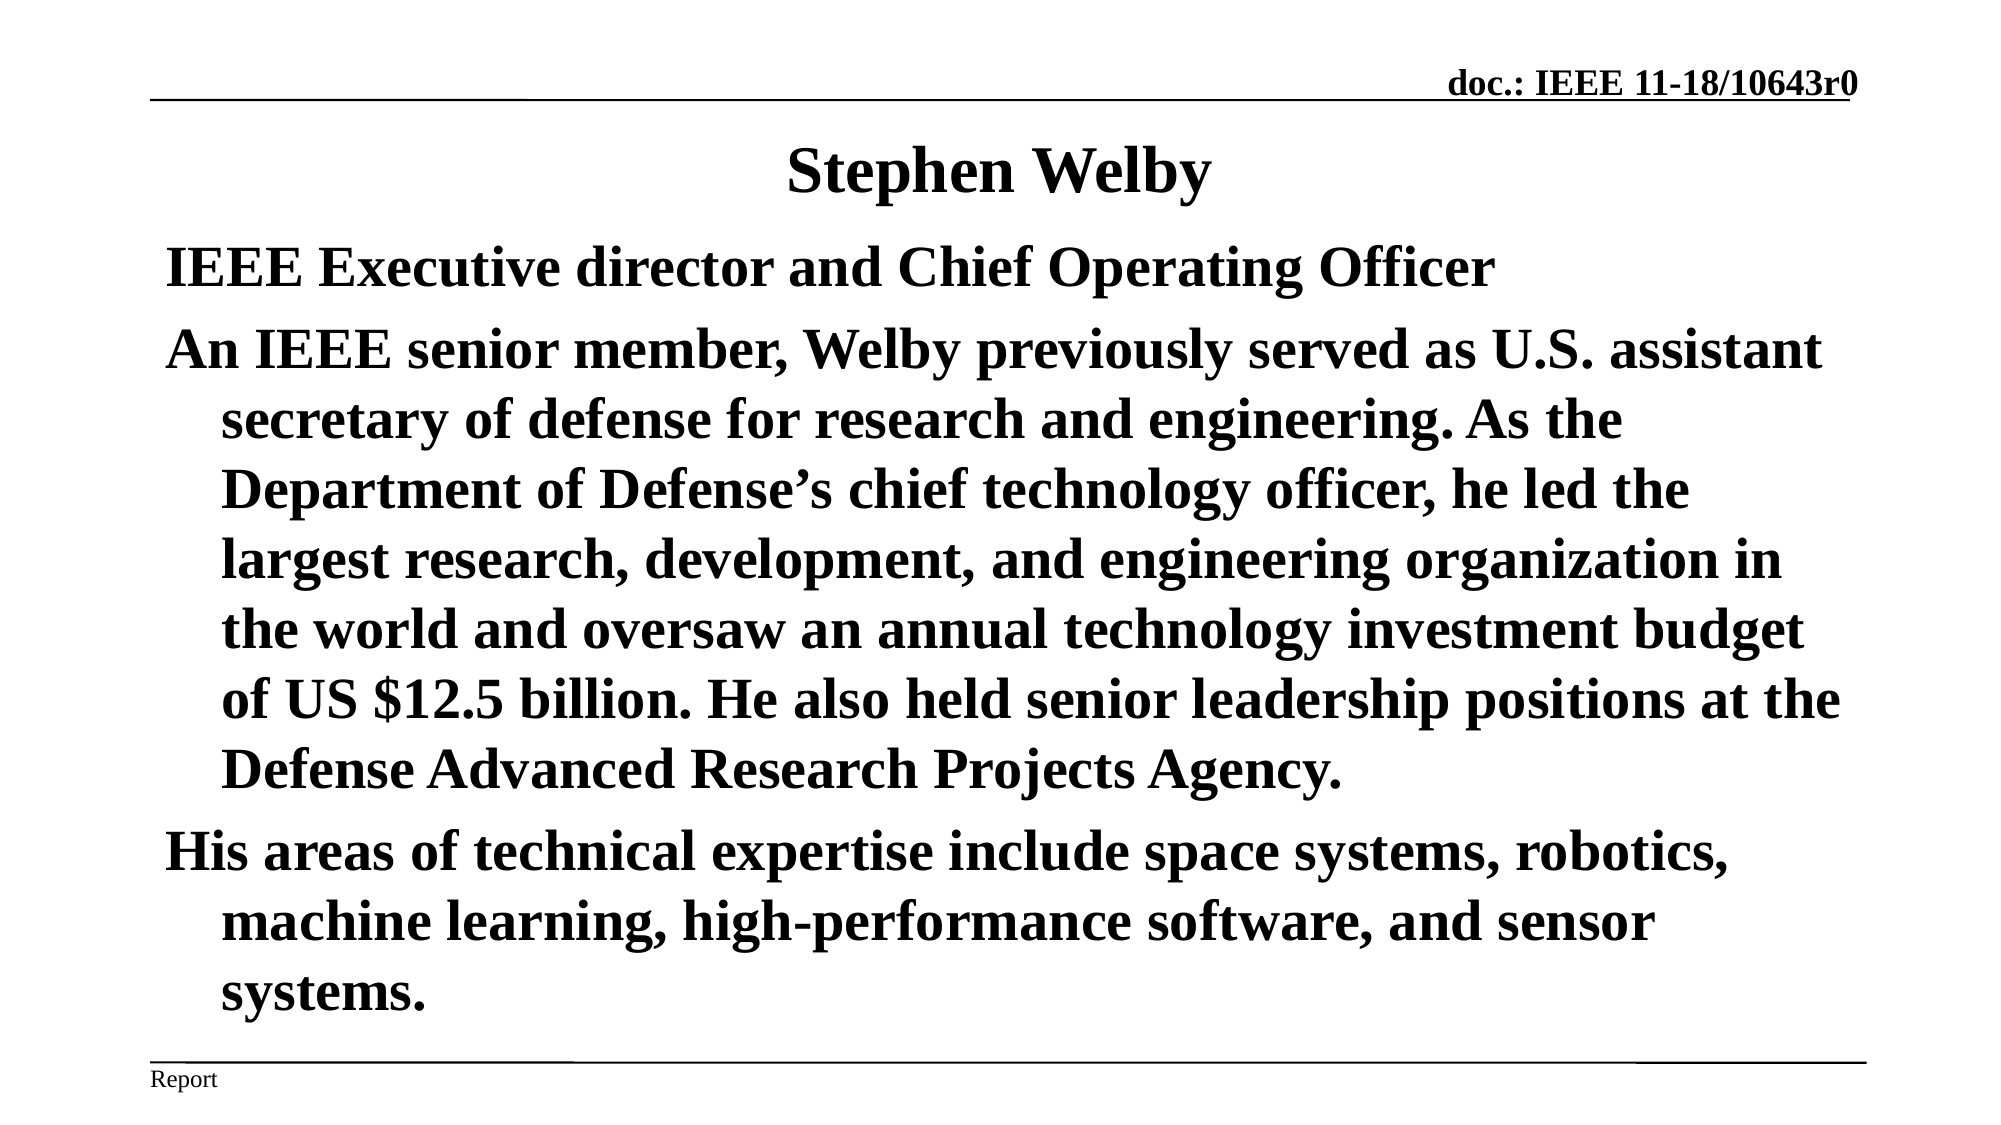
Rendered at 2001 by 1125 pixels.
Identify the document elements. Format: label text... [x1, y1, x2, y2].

list IEEE Executive director and Chief Operating Officer An IEEE senior member, Welby previously served as U.S. assistant sec­retary of defense for research and engineering. As the Department of Defense’s chief technology officer, he led the largest research, development, and engineering organization in the world and oversaw an annual technology investment budget of US $12.5 billion. He also held senior leadership positions at the Defense Advanced Research Projects Agency. His areas of technical expertise include space systems, robotics, machine learning, high-performance software, and sensor systems. [149, 219, 1875, 1031]
title Stephen Welby [149, 112, 1850, 219]
